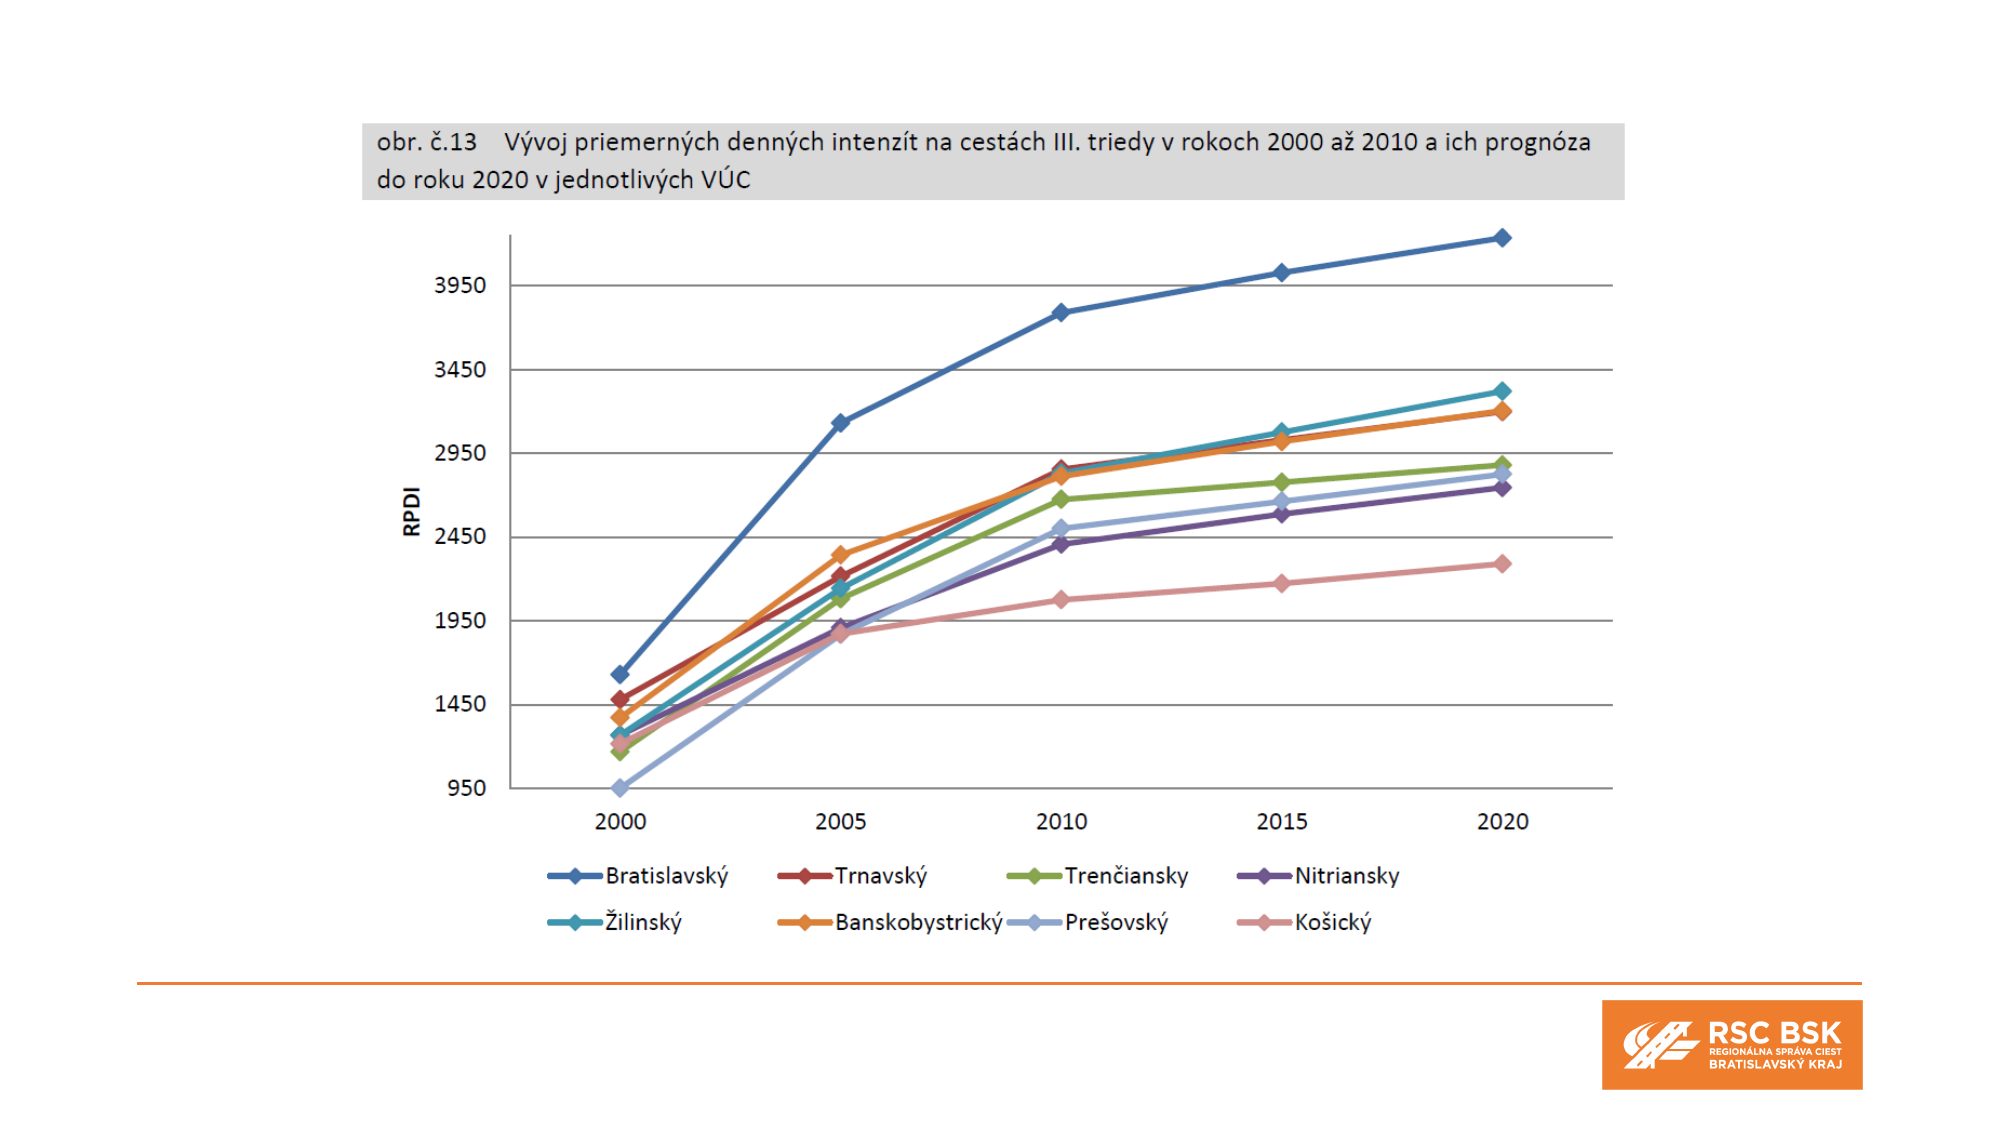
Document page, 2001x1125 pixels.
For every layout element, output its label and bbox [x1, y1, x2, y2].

list [1602, 1000, 1863, 1091]
picture [359, 119, 1641, 956]
